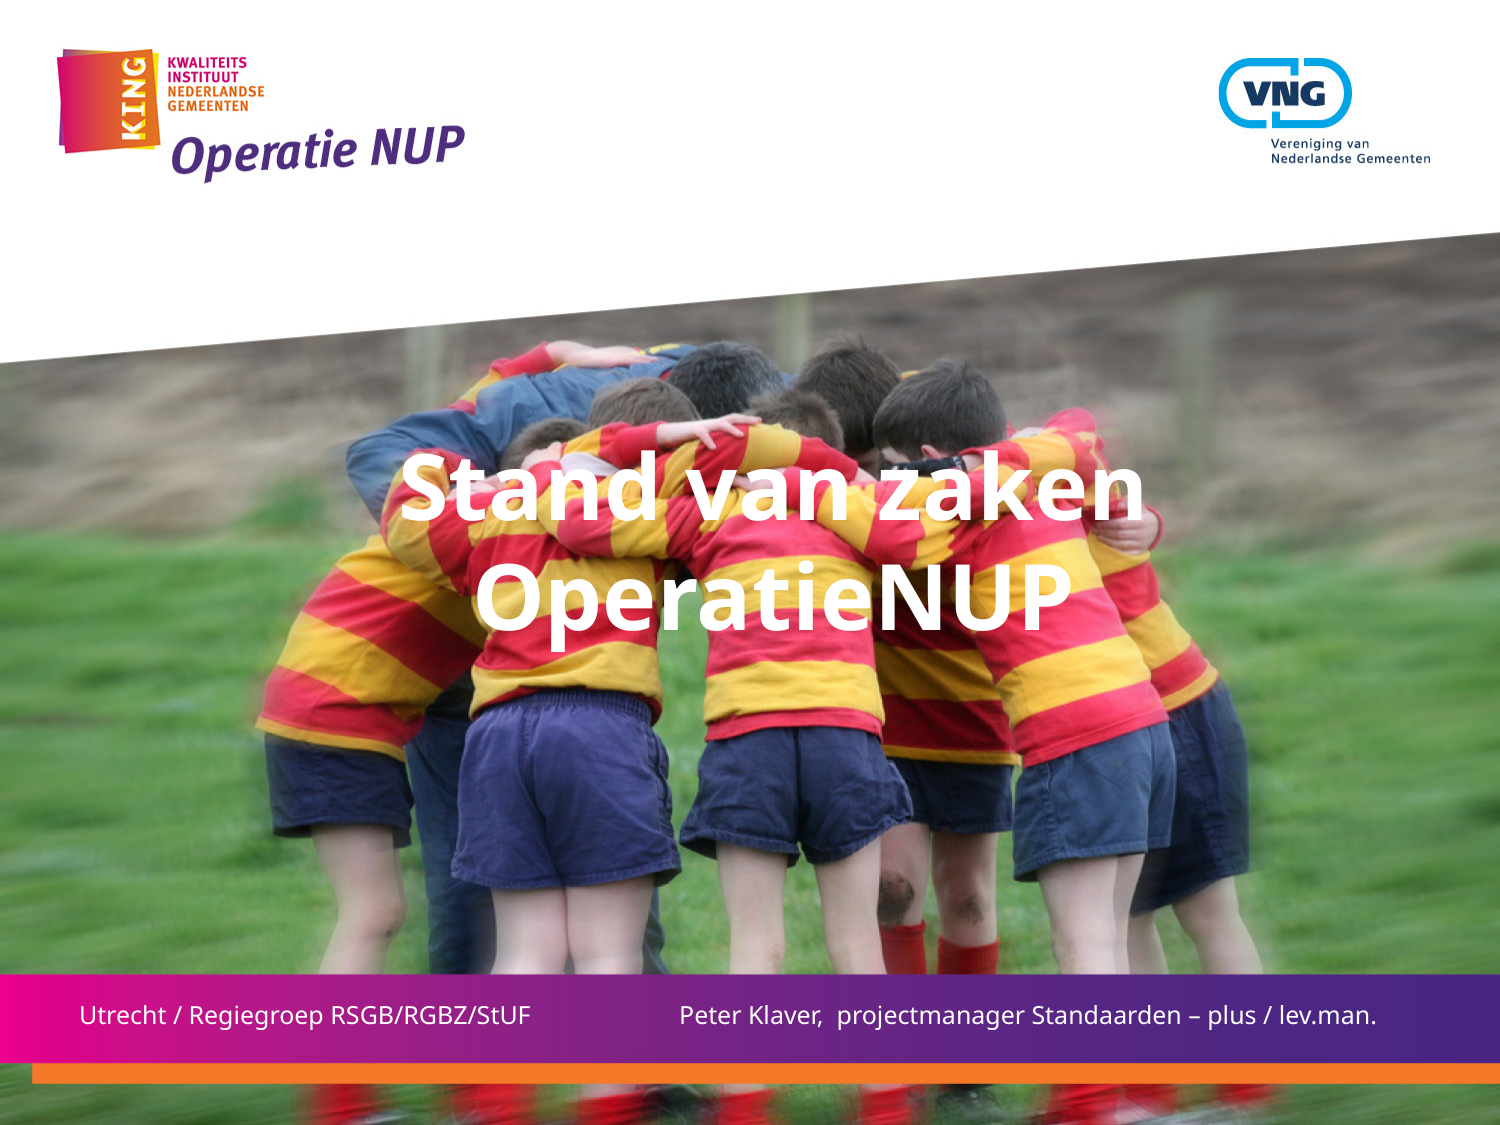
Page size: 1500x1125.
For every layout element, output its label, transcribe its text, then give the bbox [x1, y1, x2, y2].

picture [0, 0, 1500, 1125]
title Stand van zaken OperatieNUP [103, 421, 1445, 859]
text_box Utrecht / Regiegroep RSGB/RGBZ/StUF Peter Klaver, projectmanager Standaarden – plus / lev.man. [64, 992, 1393, 1037]
